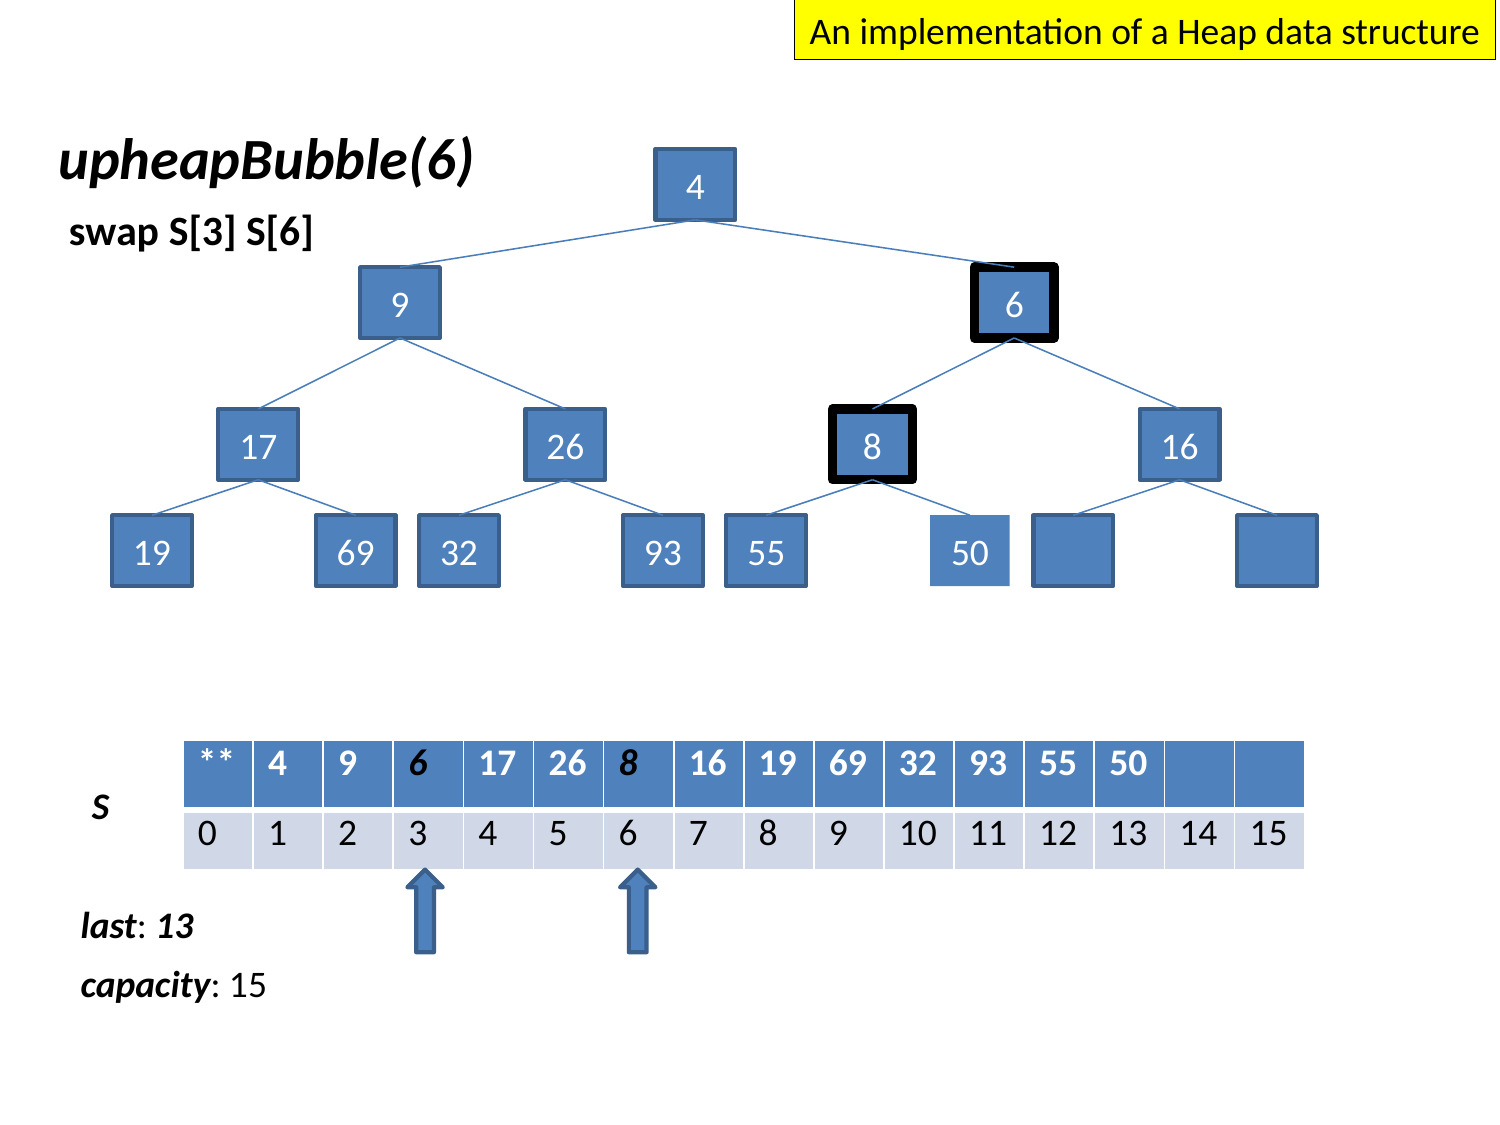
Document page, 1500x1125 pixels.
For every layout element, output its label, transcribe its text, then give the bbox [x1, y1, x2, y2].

table_cell 9 [815, 813, 883, 869]
table_header 55 [1025, 741, 1093, 807]
table_cell 3 [394, 813, 463, 869]
text_box upheapBubble(6) [43, 113, 490, 199]
table_cell 14 [1165, 813, 1234, 869]
table_header 32 [885, 741, 953, 807]
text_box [399, 337, 566, 410]
table_cell 7 [675, 813, 743, 869]
table_header 8 [604, 741, 673, 807]
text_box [359, 148, 1055, 339]
table_header ** [184, 741, 252, 807]
table_header 69 [815, 741, 883, 807]
table_header 4 [254, 741, 322, 807]
table_header 16 [675, 741, 743, 807]
table_header 9 [324, 741, 392, 807]
text_box [618, 867, 658, 955]
table_cell 2 [324, 813, 392, 869]
text_box An implementation of a Heap data structure [794, 0, 1496, 60]
table_header 19 [745, 741, 813, 807]
table_header 50 [1095, 741, 1164, 807]
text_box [257, 337, 399, 410]
table_cell 5 [534, 813, 603, 869]
table_cell 12 [1025, 813, 1093, 869]
text_box S [77, 775, 125, 835]
text_box swap S[3] S[6] [54, 196, 330, 262]
table_cell 8 [745, 813, 813, 869]
table_cell 6 [604, 813, 673, 869]
table_cell 4 [464, 813, 533, 869]
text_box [872, 337, 1013, 410]
table_cell 10 [885, 813, 953, 869]
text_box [418, 408, 703, 587]
table_header 17 [464, 741, 533, 807]
table_cell 13 [1095, 813, 1164, 869]
table_header [1235, 741, 1304, 807]
table_header 6 [394, 741, 463, 807]
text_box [1013, 337, 1180, 410]
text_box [726, 408, 1011, 587]
table_cell 0 [184, 813, 252, 869]
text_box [1033, 408, 1318, 587]
table_header [1165, 741, 1234, 807]
table_header 26 [534, 741, 603, 807]
table_cell 11 [955, 813, 1023, 869]
text_box capacity: 15 [65, 952, 283, 1012]
table_cell 1 [254, 813, 322, 869]
text_box [405, 867, 445, 955]
table_cell 15 [1235, 813, 1304, 869]
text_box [111, 408, 396, 587]
table_header 93 [955, 741, 1023, 807]
text_box last: 13 [65, 893, 209, 952]
